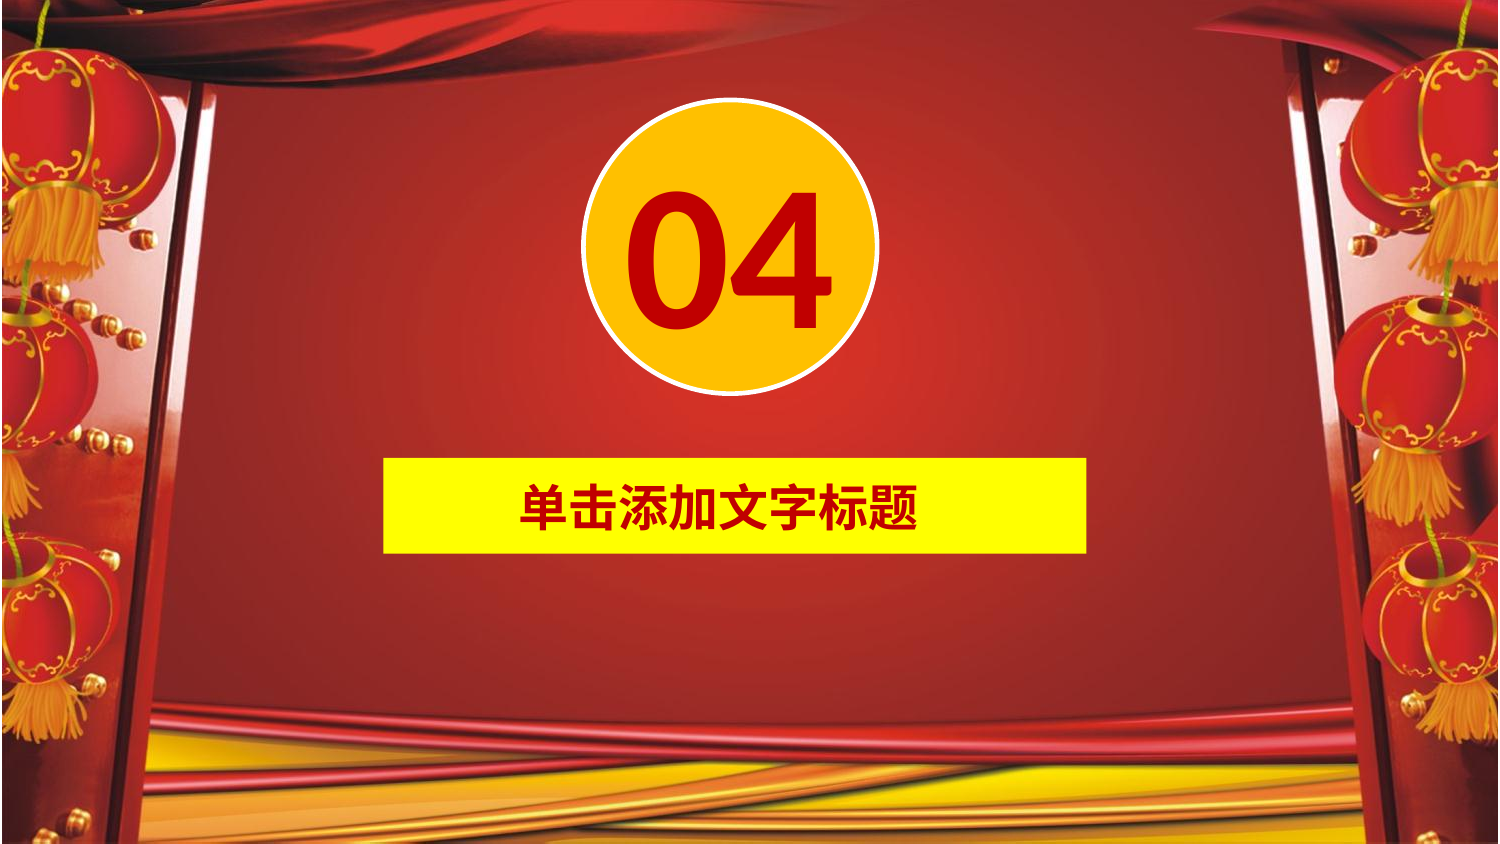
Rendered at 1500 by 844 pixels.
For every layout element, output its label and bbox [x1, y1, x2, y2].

picture [2, 0, 1498, 844]
text_box [383, 457, 1087, 554]
text_box [583, 99, 878, 394]
